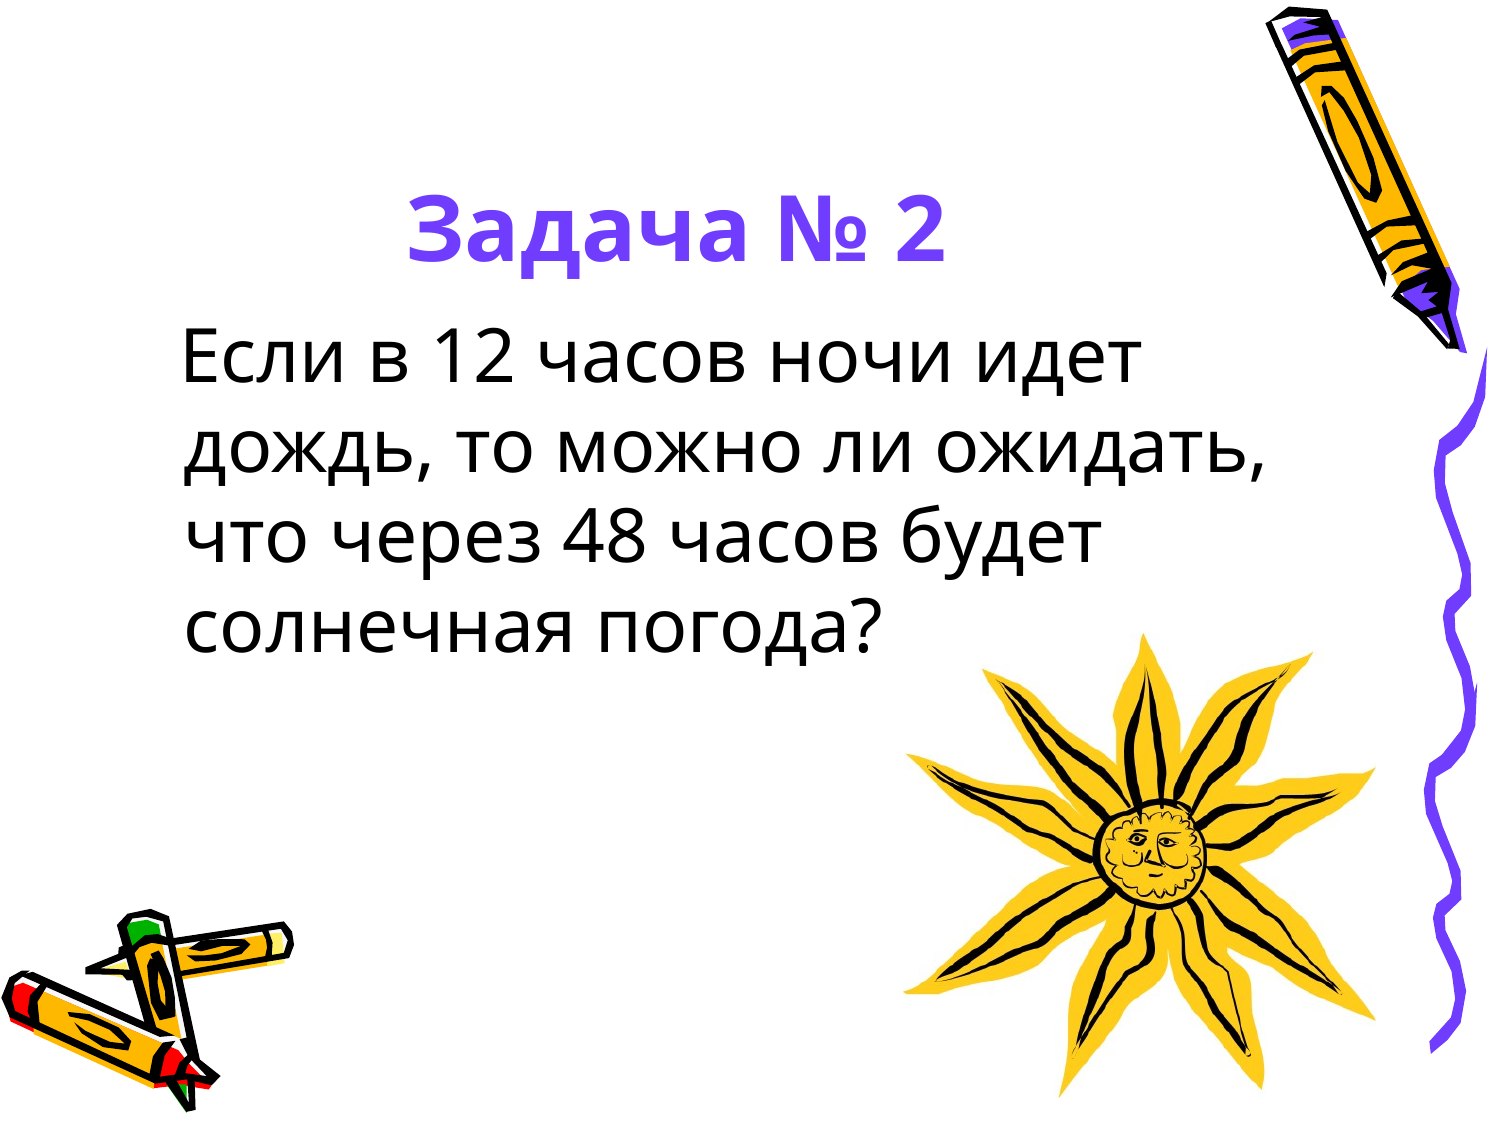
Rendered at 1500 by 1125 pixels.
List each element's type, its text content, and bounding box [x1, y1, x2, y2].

title Задача № 2 [112, 24, 1240, 288]
picture [903, 632, 1377, 1098]
list Если в 12 часов ночи идет дождь, то можно ли ожидать, что через 48 часов будет солнечная погода? [112, 299, 1376, 901]
